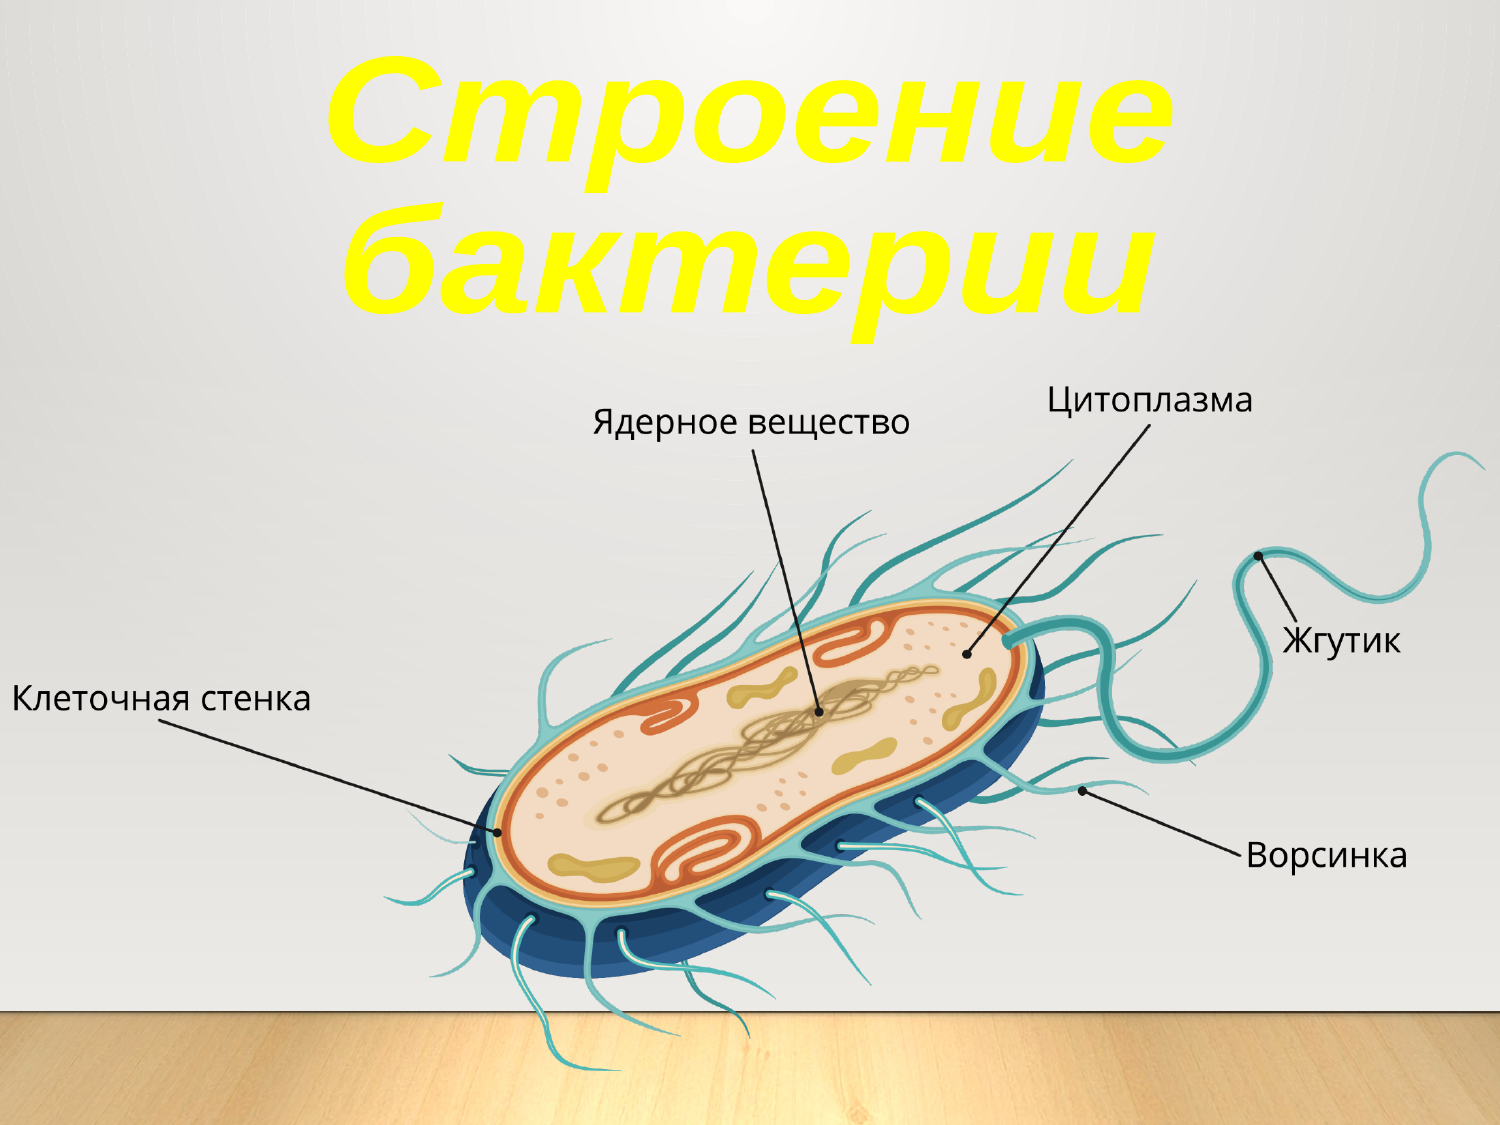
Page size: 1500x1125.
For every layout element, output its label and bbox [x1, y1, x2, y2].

picture [0, 386, 1500, 1125]
